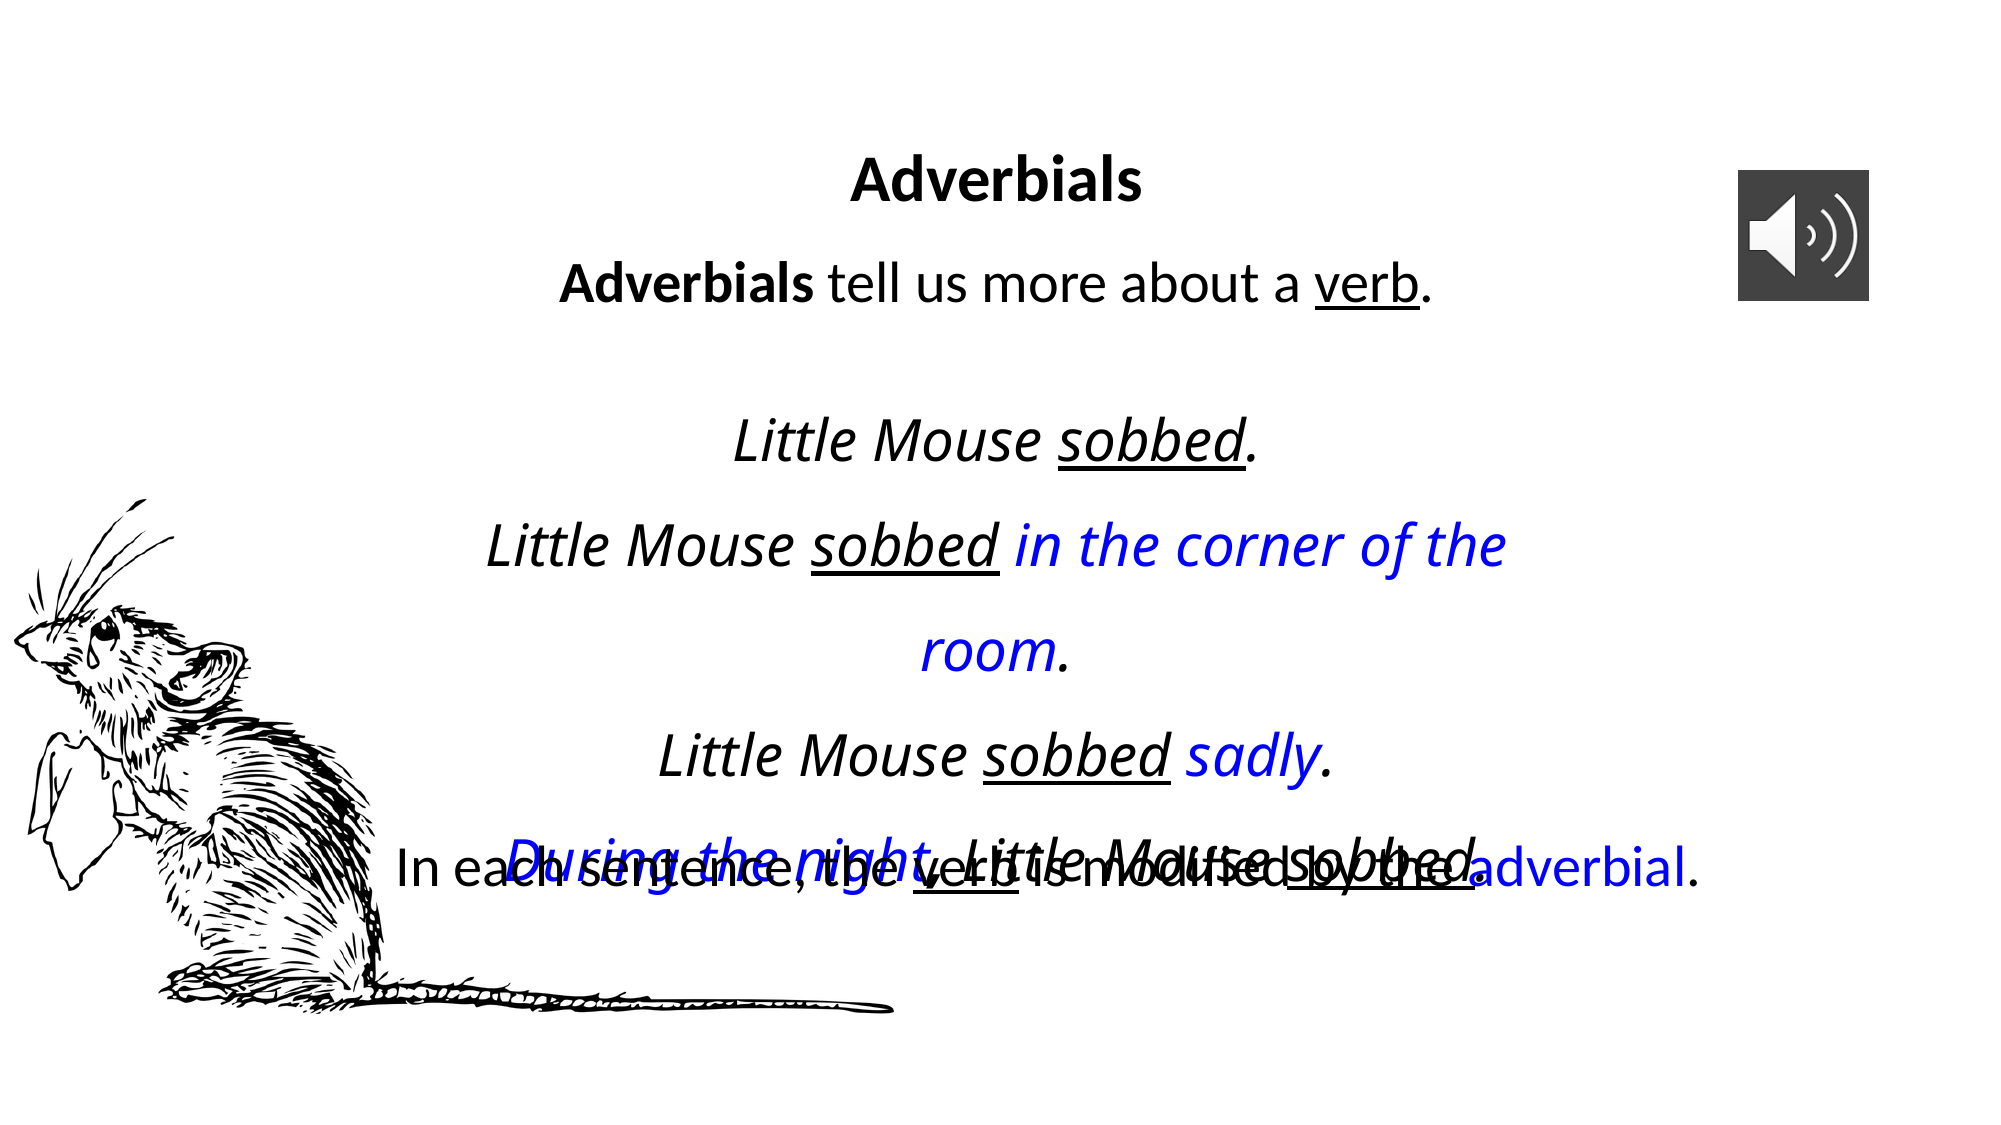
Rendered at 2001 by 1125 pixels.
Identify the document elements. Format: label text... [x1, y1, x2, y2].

picture [14, 499, 894, 1014]
text_box Adverbials tell us more about a verb. [129, 236, 1865, 322]
text_box Adverbials [835, 127, 1159, 223]
picture [1736, 168, 1871, 302]
text_box In each sentence, the verb is modified by the adverbial. [894, 820, 1865, 906]
text_box Little Mouse sobbed. Little Mouse sobbed in the corner of the room. Little Mouse sobbed sadly. During the night, Little Mouse sobbed. [440, 360, 1554, 820]
